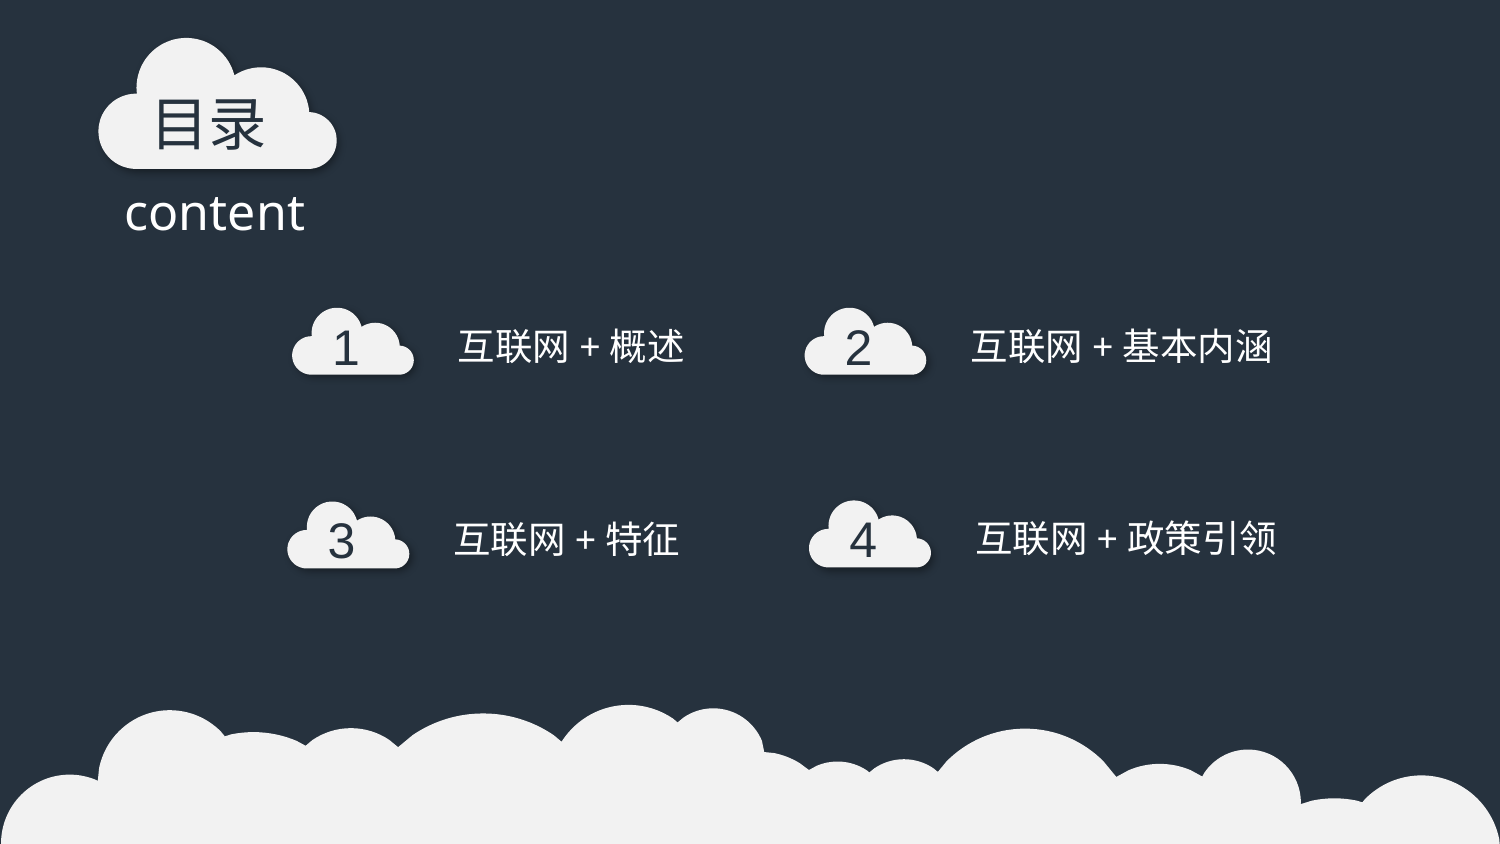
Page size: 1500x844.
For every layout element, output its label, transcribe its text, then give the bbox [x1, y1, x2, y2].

text_box content [65, 173, 364, 249]
text_box [0, 703, 1500, 844]
text_box 互联网+政策引领 [960, 507, 1292, 568]
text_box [287, 501, 410, 577]
text_box 互联网+概述 [443, 315, 700, 375]
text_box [809, 500, 931, 576]
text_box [292, 307, 414, 384]
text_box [804, 307, 927, 384]
text_box 互联网+基本内涵 [955, 315, 1288, 375]
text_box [98, 37, 337, 169]
text_box 互联网+特征 [438, 508, 695, 569]
